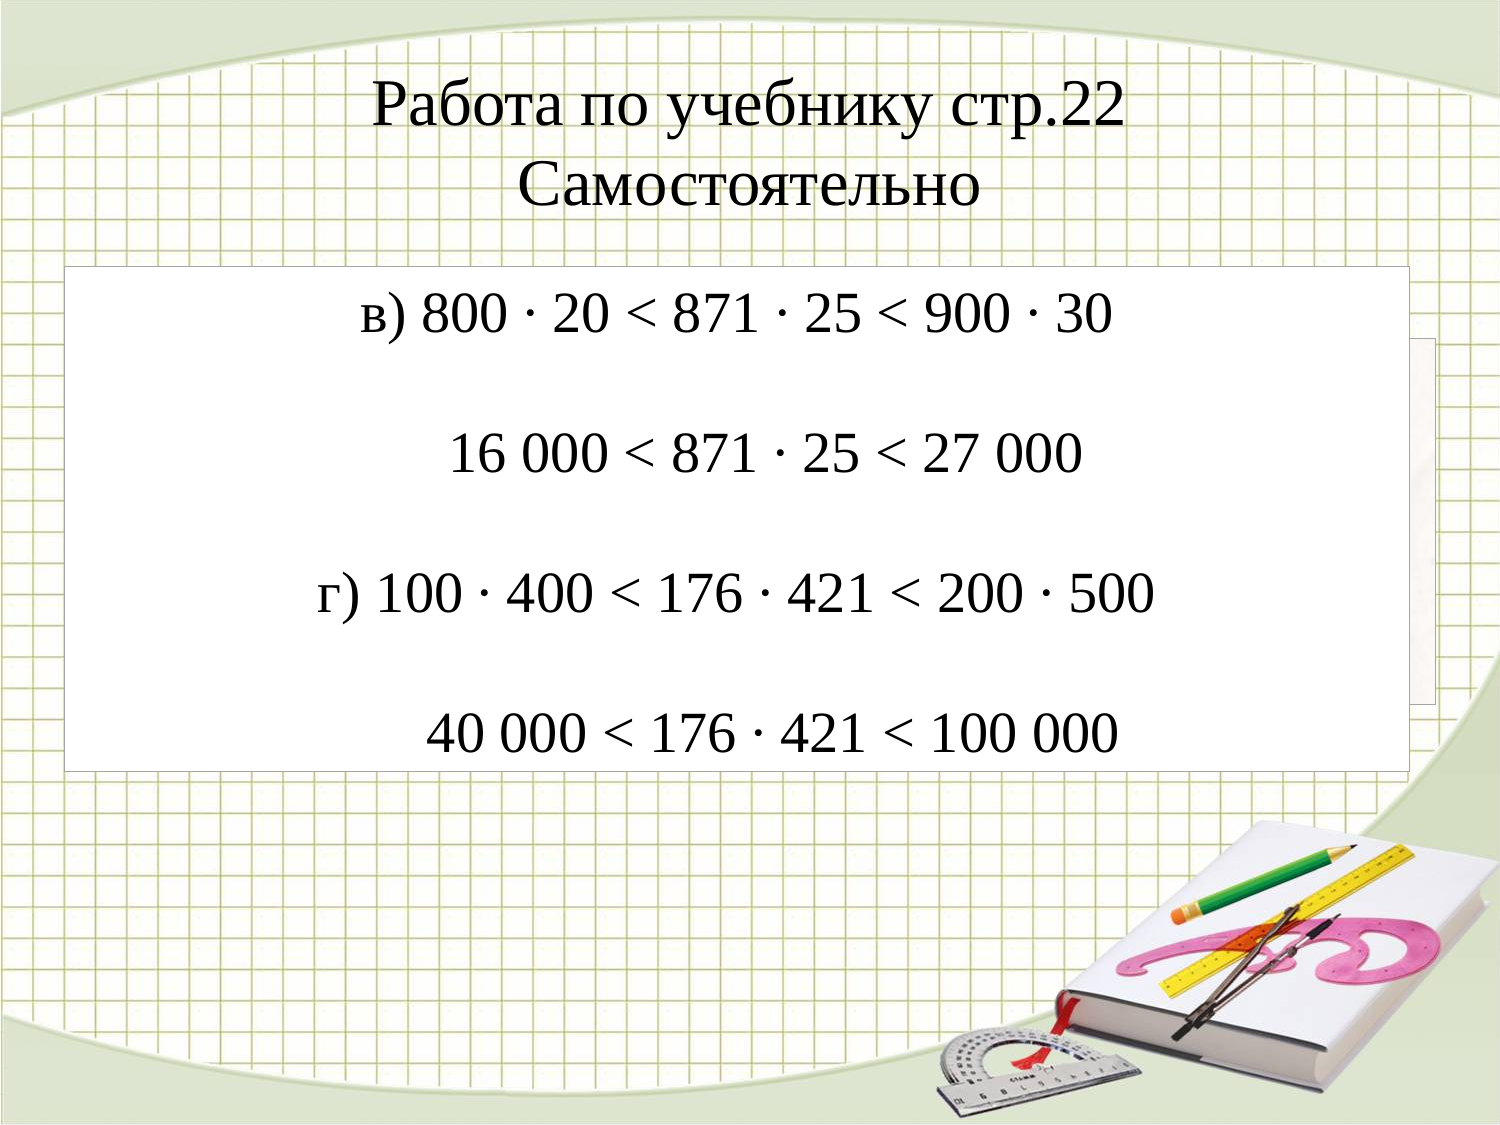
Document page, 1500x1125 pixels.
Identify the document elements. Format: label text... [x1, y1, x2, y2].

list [76, 337, 1436, 705]
title Работа по учебнику стр.22 Самостоятельно [75, 45, 1425, 233]
picture [0, 0, 1500, 1125]
text_box в) 800 ∙ 20 < 871 ∙ 25 < 900 ∙ 30 16 000 < 871 ∙ 25 < 27 000 г) 100 ∙ 400 < 176 ∙ 421 < 200 ∙ 500 40 000 < 176 ∙ 421 < 100 000 [64, 266, 1410, 772]
